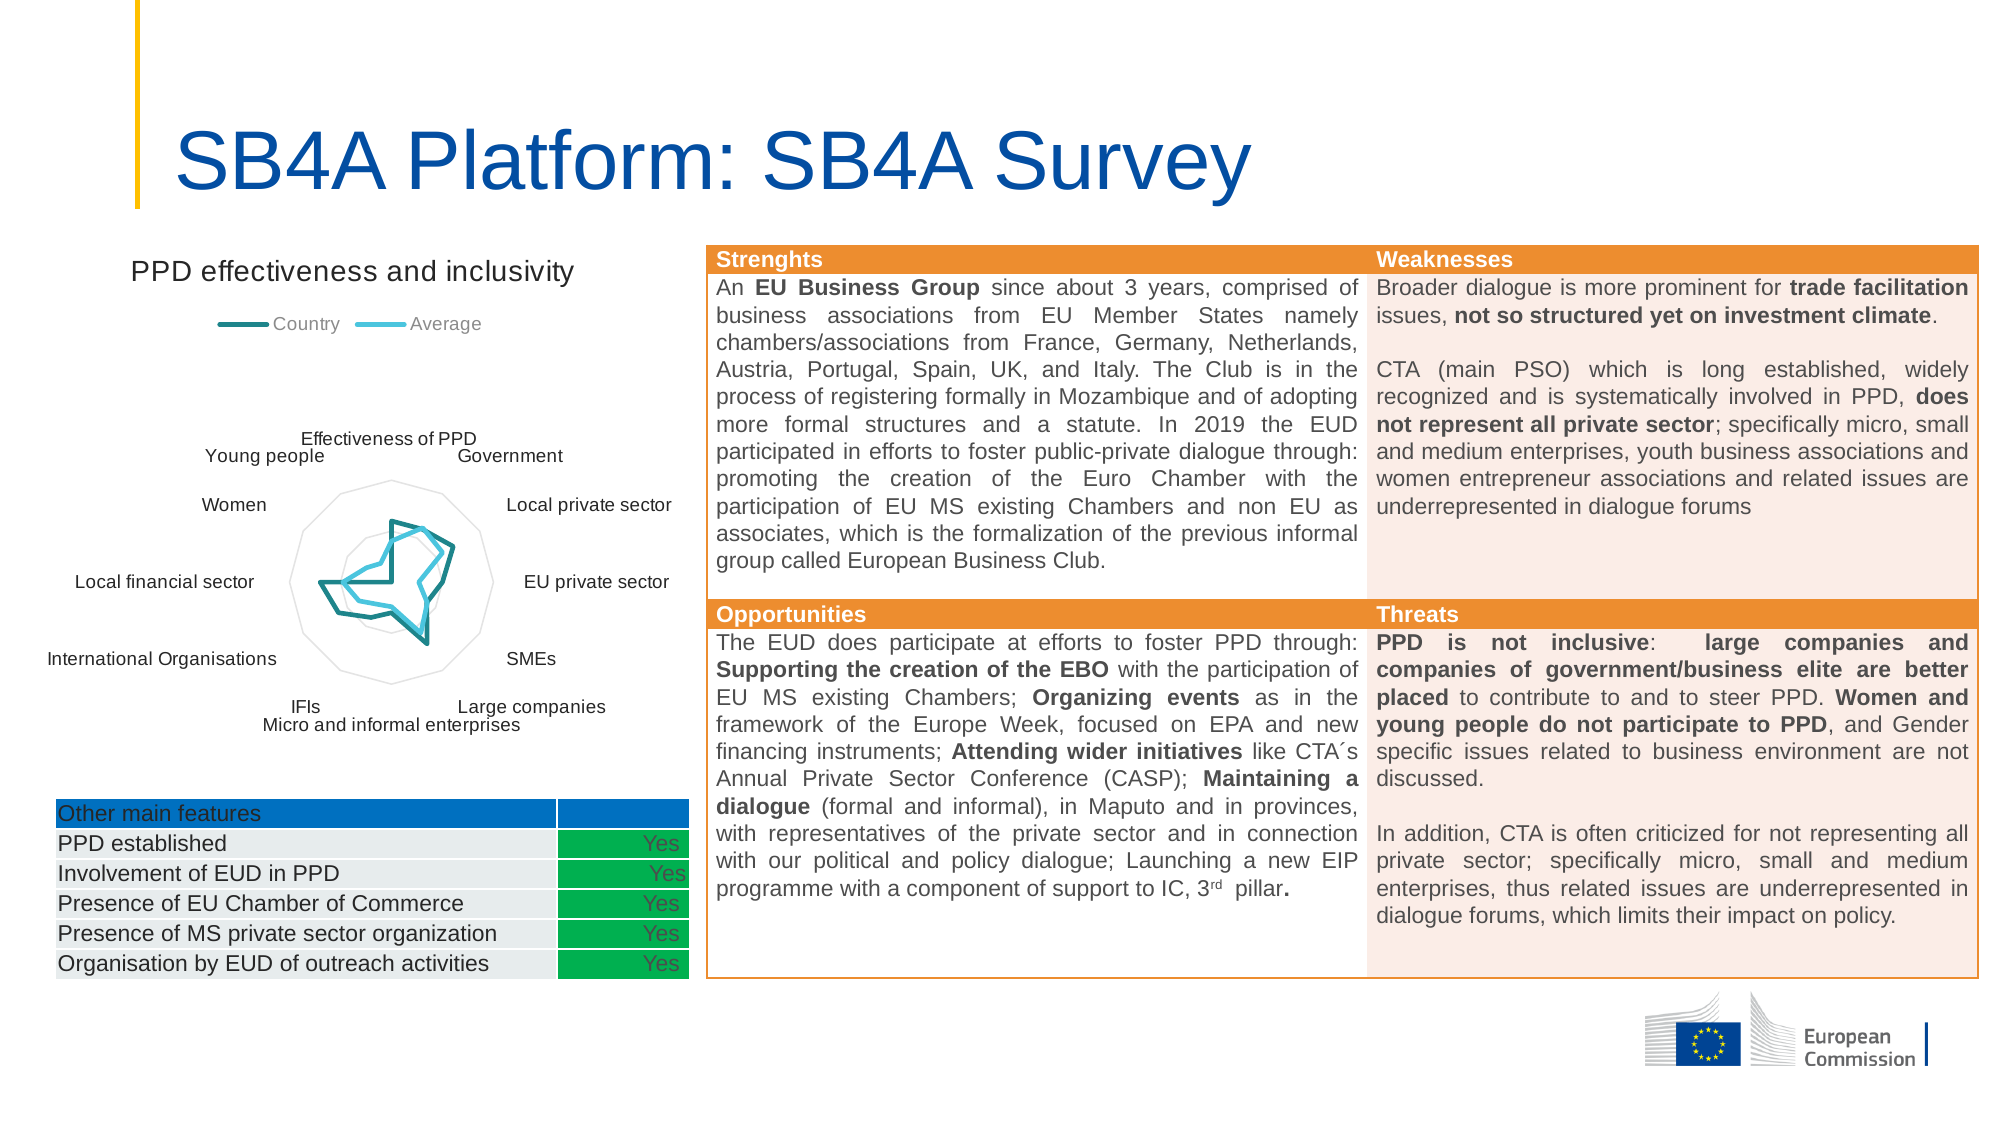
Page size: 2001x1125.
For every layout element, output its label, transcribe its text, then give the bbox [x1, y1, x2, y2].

table_header [558, 799, 689, 828]
table_cell Broader dialogue is more prominent for trade facilitation issues, not so structured yet on investment climate. CTA (main PSO) which is long established, widely recognized and is systematically involved in PPD, does not represent all private sector; specifically micro, small and medium enterprises, youth business associations and women entrepreneur associations and related issues are underrepresented in dialogue forums [1367, 274, 1977, 599]
table_cell Involvement of EUD in PPD [56, 860, 556, 888]
table_cell Yes [558, 890, 689, 918]
table_cell Organisation by EUD of outreach activities [56, 950, 556, 979]
table_cell Presence of EU Chamber of Commerce [56, 890, 556, 918]
table_cell Yes [558, 830, 689, 858]
table_cell Threats [1367, 601, 1977, 627]
title SB4A Platform: SB4A Survey [159, 79, 1885, 208]
table_cell PPD established [56, 830, 556, 858]
table_cell Yes [558, 860, 689, 888]
table_header Weaknesses [1367, 246, 1977, 273]
chart [34, 226, 673, 823]
table_header Strenghts [708, 246, 1367, 273]
table_cell PPD is not inclusive: large companies and companies of government/business elite are better placed to contribute to and to steer PPD. Women and young people do not participate to PPD, and Gender specific issues related to business environment are not discussed. In addition, CTA is often criticized for not representing all private sector; specifically micro, small and medium enterprises, thus related issues are underrepresented in dialogue forums, which limits their impact on policy. [1367, 629, 1977, 977]
table_cell Yes [558, 920, 689, 948]
table_cell Yes [558, 950, 689, 979]
table_cell An EU Business Group since about 3 years, comprised of business associations from EU Member States namely chambers/associations from France, Germany, Netherlands, Austria, Portugal, Spain, UK, and Italy. The Club is in the process of registering formally in Mozambique and of adopting more formal structures and a statute. In 2019 the EUD participated in efforts to foster public-private dialogue through: promoting the creation of the Euro Chamber with the participation of EU MS existing Chambers and non EU as associates, which is the formalization of the previous informal group called European Business Club. [708, 274, 1367, 599]
table_header Other main features [56, 823, 556, 828]
table_cell The EUD does participate at efforts to foster PPD through: Supporting the creation of the EBO with the participation of EU MS existing Chambers; Organizing events as in the framework of the Europe Week, focused on EPA and new financing instruments; Attending wider initiatives like CTA´s Annual Private Sector Conference (CASP); Maintaining a dialogue (formal and informal), in Maputo and in provinces, with representatives of the private sector and in connection with our political and policy dialogue; Launching a new EIP programme with a component of support to IC, 3rd pillar. [708, 629, 1367, 977]
picture [1645, 991, 1928, 1066]
table_cell Opportunities [708, 601, 1367, 627]
table_cell Presence of MS private sector organization [56, 920, 556, 948]
